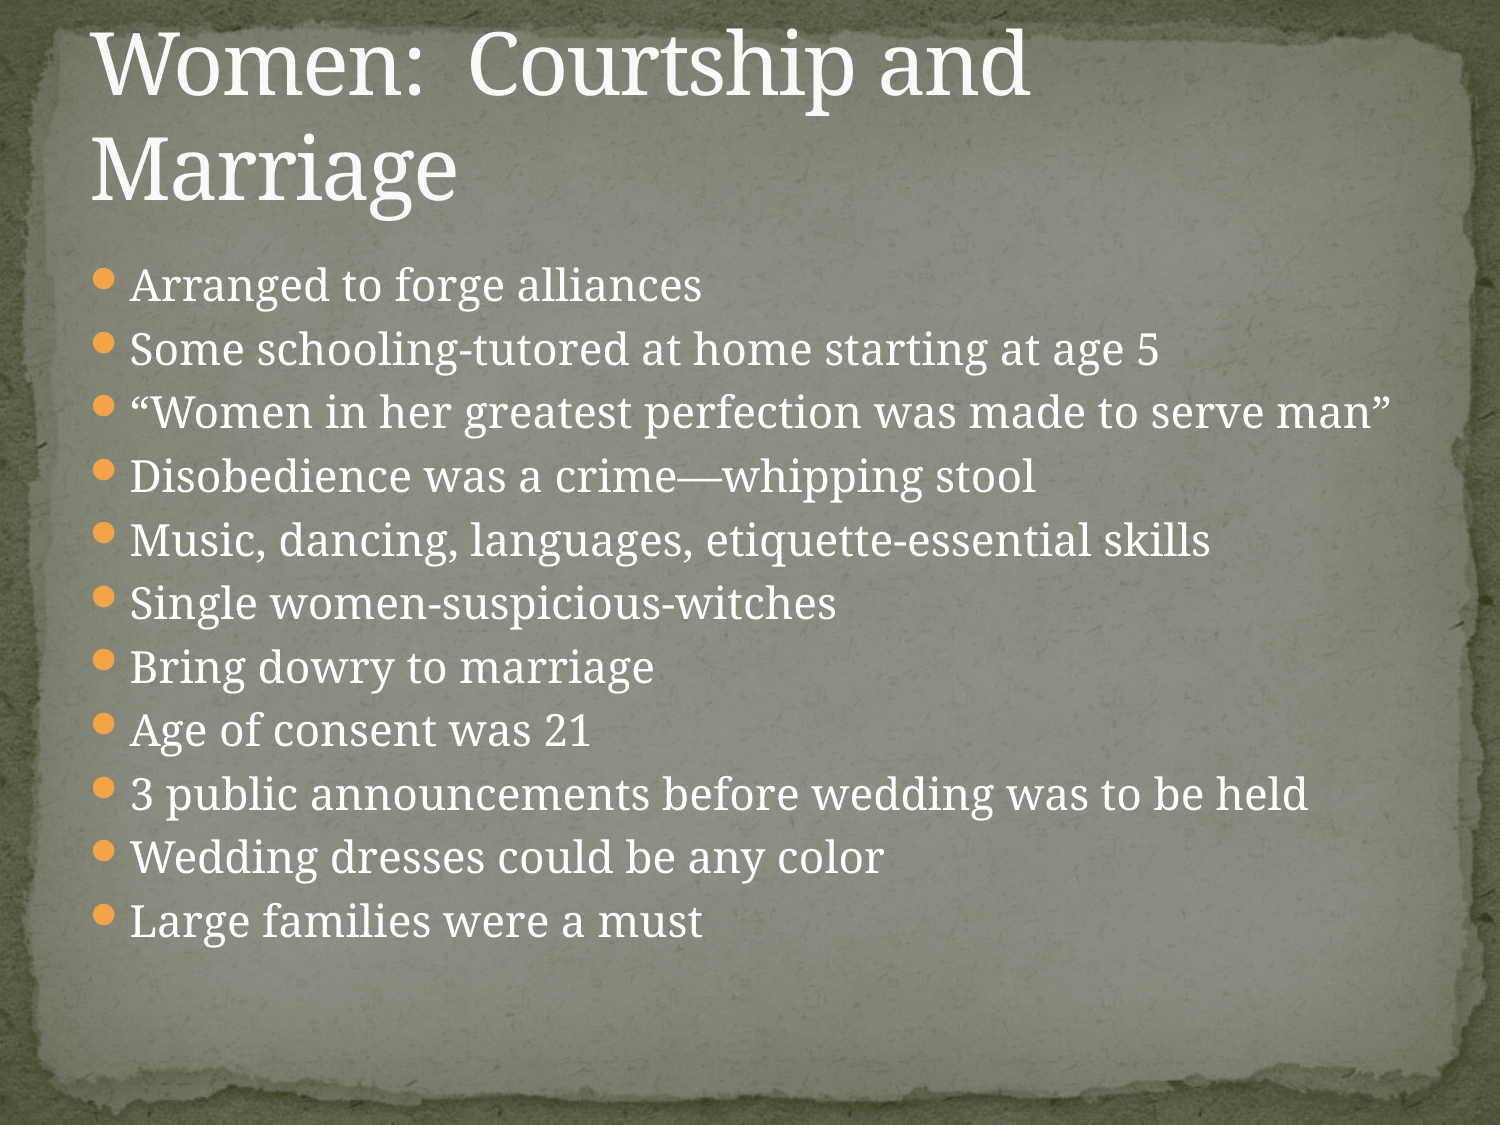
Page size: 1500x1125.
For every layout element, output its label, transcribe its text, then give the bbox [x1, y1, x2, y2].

list Arranged to forge alliances Some schooling-tutored at home starting at age 5 “Women in her greatest perfection was made to serve man” Disobedience was a crime—whipping stool Music, dancing, languages, etiquette-essential skills Single women-suspicious-witches Bring dowry to marriage Age of consent was 21 3 public announcements before wedding was to be held Wedding dresses could be any color Large families were a must [75, 249, 1425, 1000]
title Women: Courtship and Marriage [74, 24, 1425, 225]
